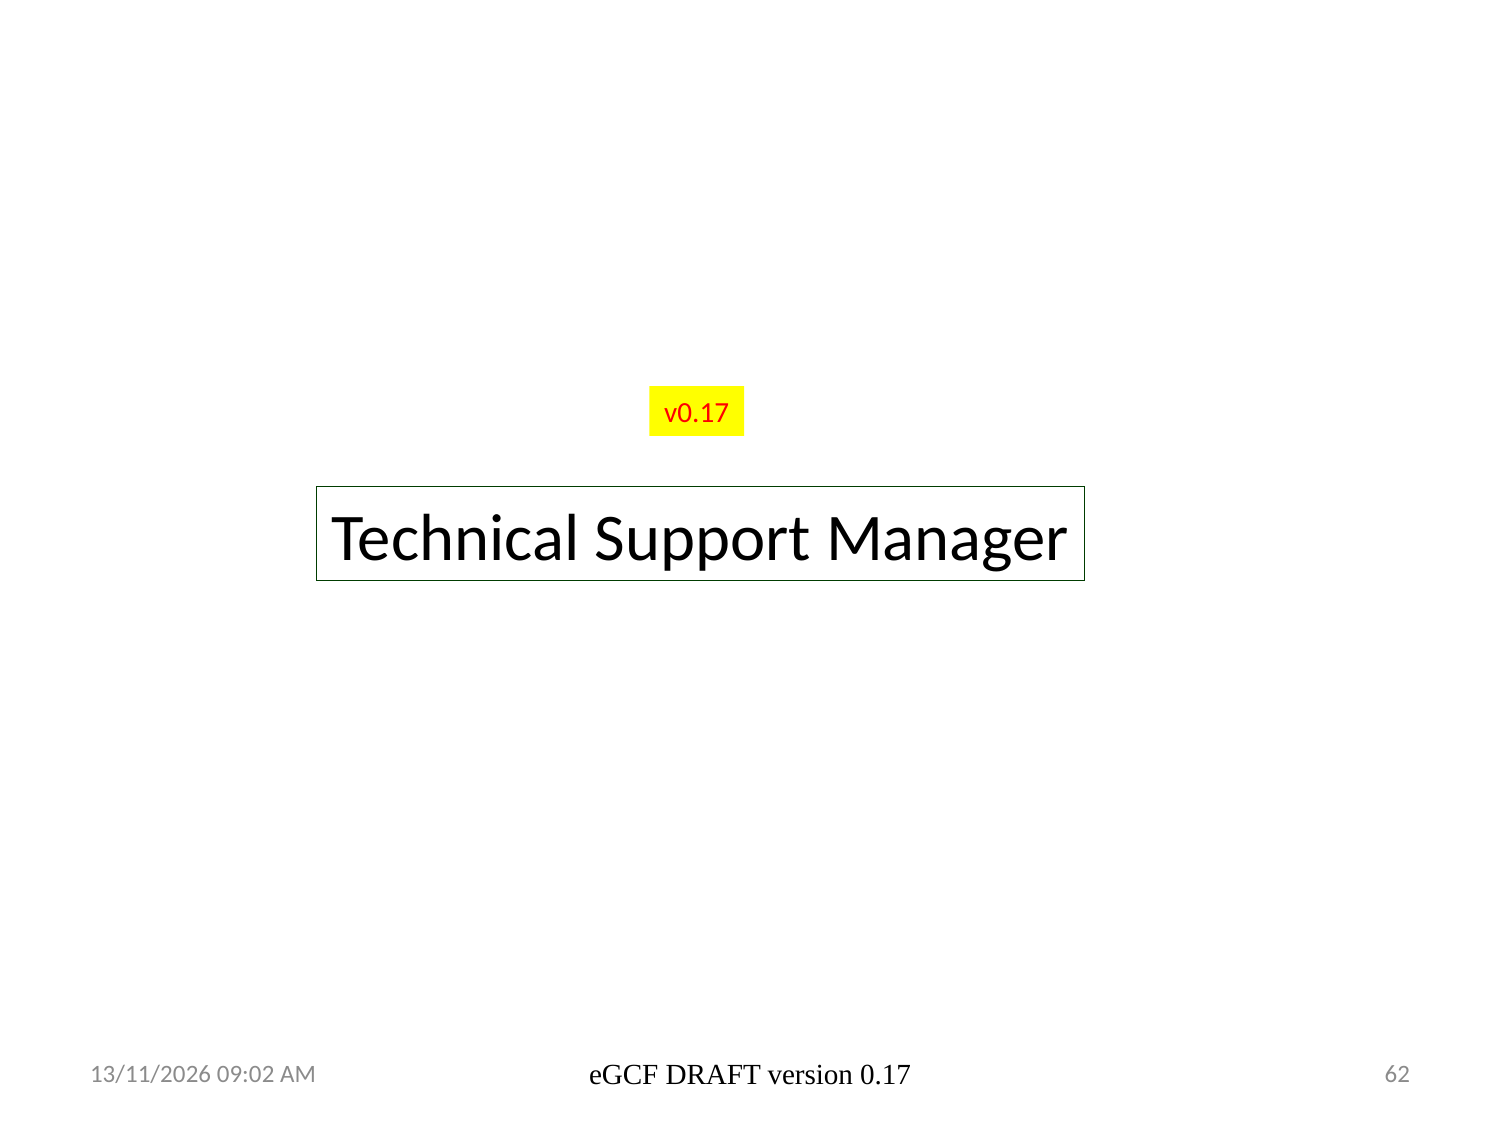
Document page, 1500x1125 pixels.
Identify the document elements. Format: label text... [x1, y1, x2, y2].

text_box v0.17 [649, 386, 745, 436]
slide_number 62 [1074, 1042, 1425, 1103]
text_box Technical Support Manager [316, 486, 1085, 581]
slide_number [75, 1042, 425, 1103]
footer eGCF DRAFT version 0.17 [512, 1042, 988, 1103]
